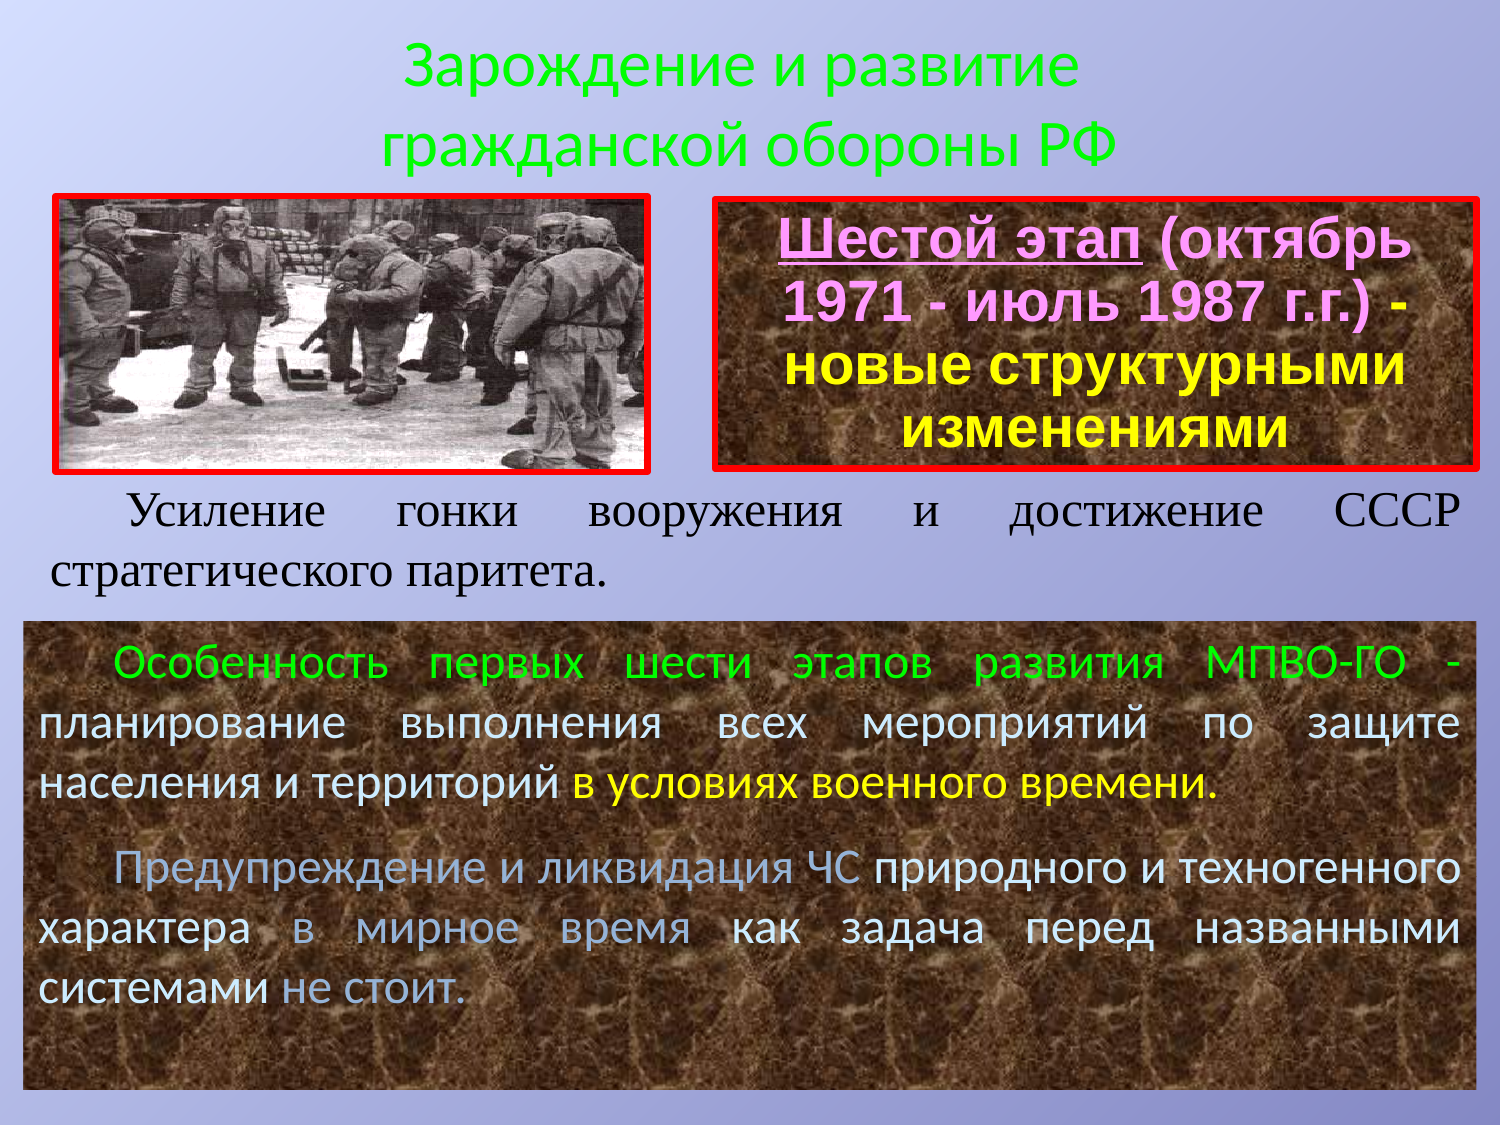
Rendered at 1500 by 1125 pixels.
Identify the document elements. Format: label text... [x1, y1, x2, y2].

text_box Зарождение и развитие гражданской обороны РФ [0, 23, 1500, 176]
text_box Особенность первых шести этапов развития МПВО-ГО - планирование выполнения всех мероприятий по защите населения и территорий в условиях военного времени. Предупреждение и ликвидация ЧС природного и техногенного характера в мирное время как задача перед названными системами не стоит. [23, 621, 1477, 1090]
text_box Шестой этап (октябрь 1971 - июль 1987 г.г.) - новые структурными изменениями [714, 199, 1477, 468]
picture [58, 198, 645, 469]
text_box Усиление гонки вооружения и достижение СССР стратегического паритета. [35, 468, 1477, 621]
